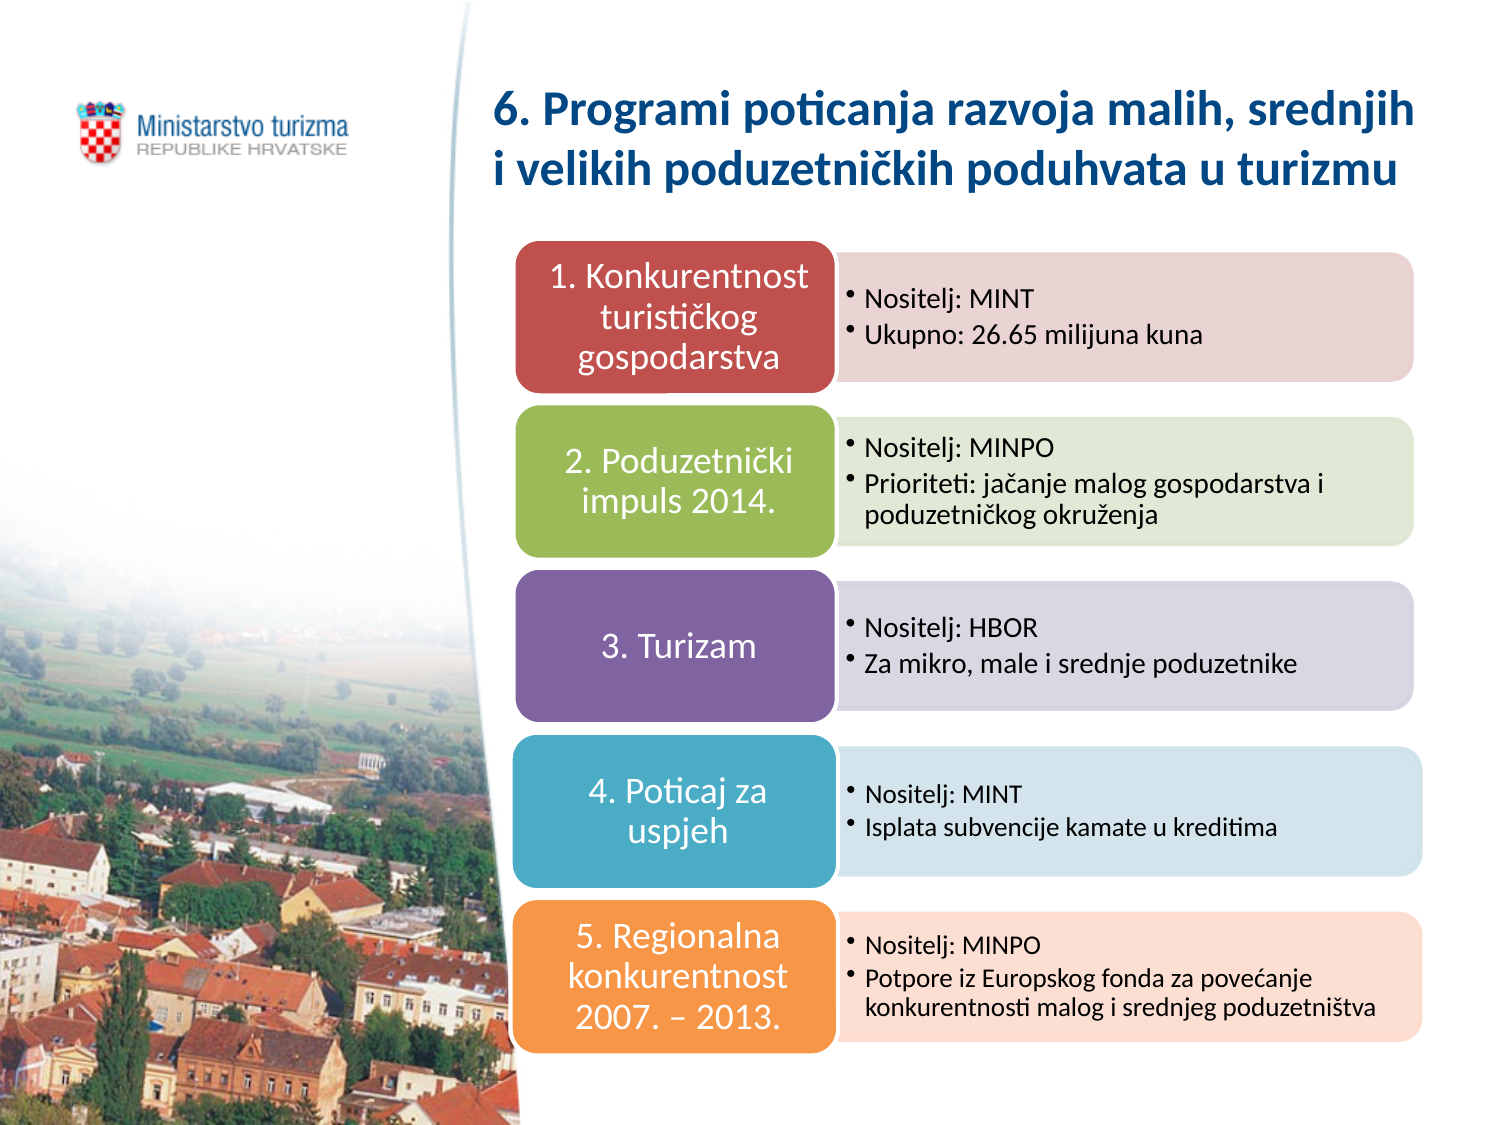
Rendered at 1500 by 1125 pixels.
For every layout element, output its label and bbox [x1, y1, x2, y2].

text_box [510, 732, 1421, 1056]
text_box [513, 238, 1412, 725]
picture [0, 0, 1500, 1125]
